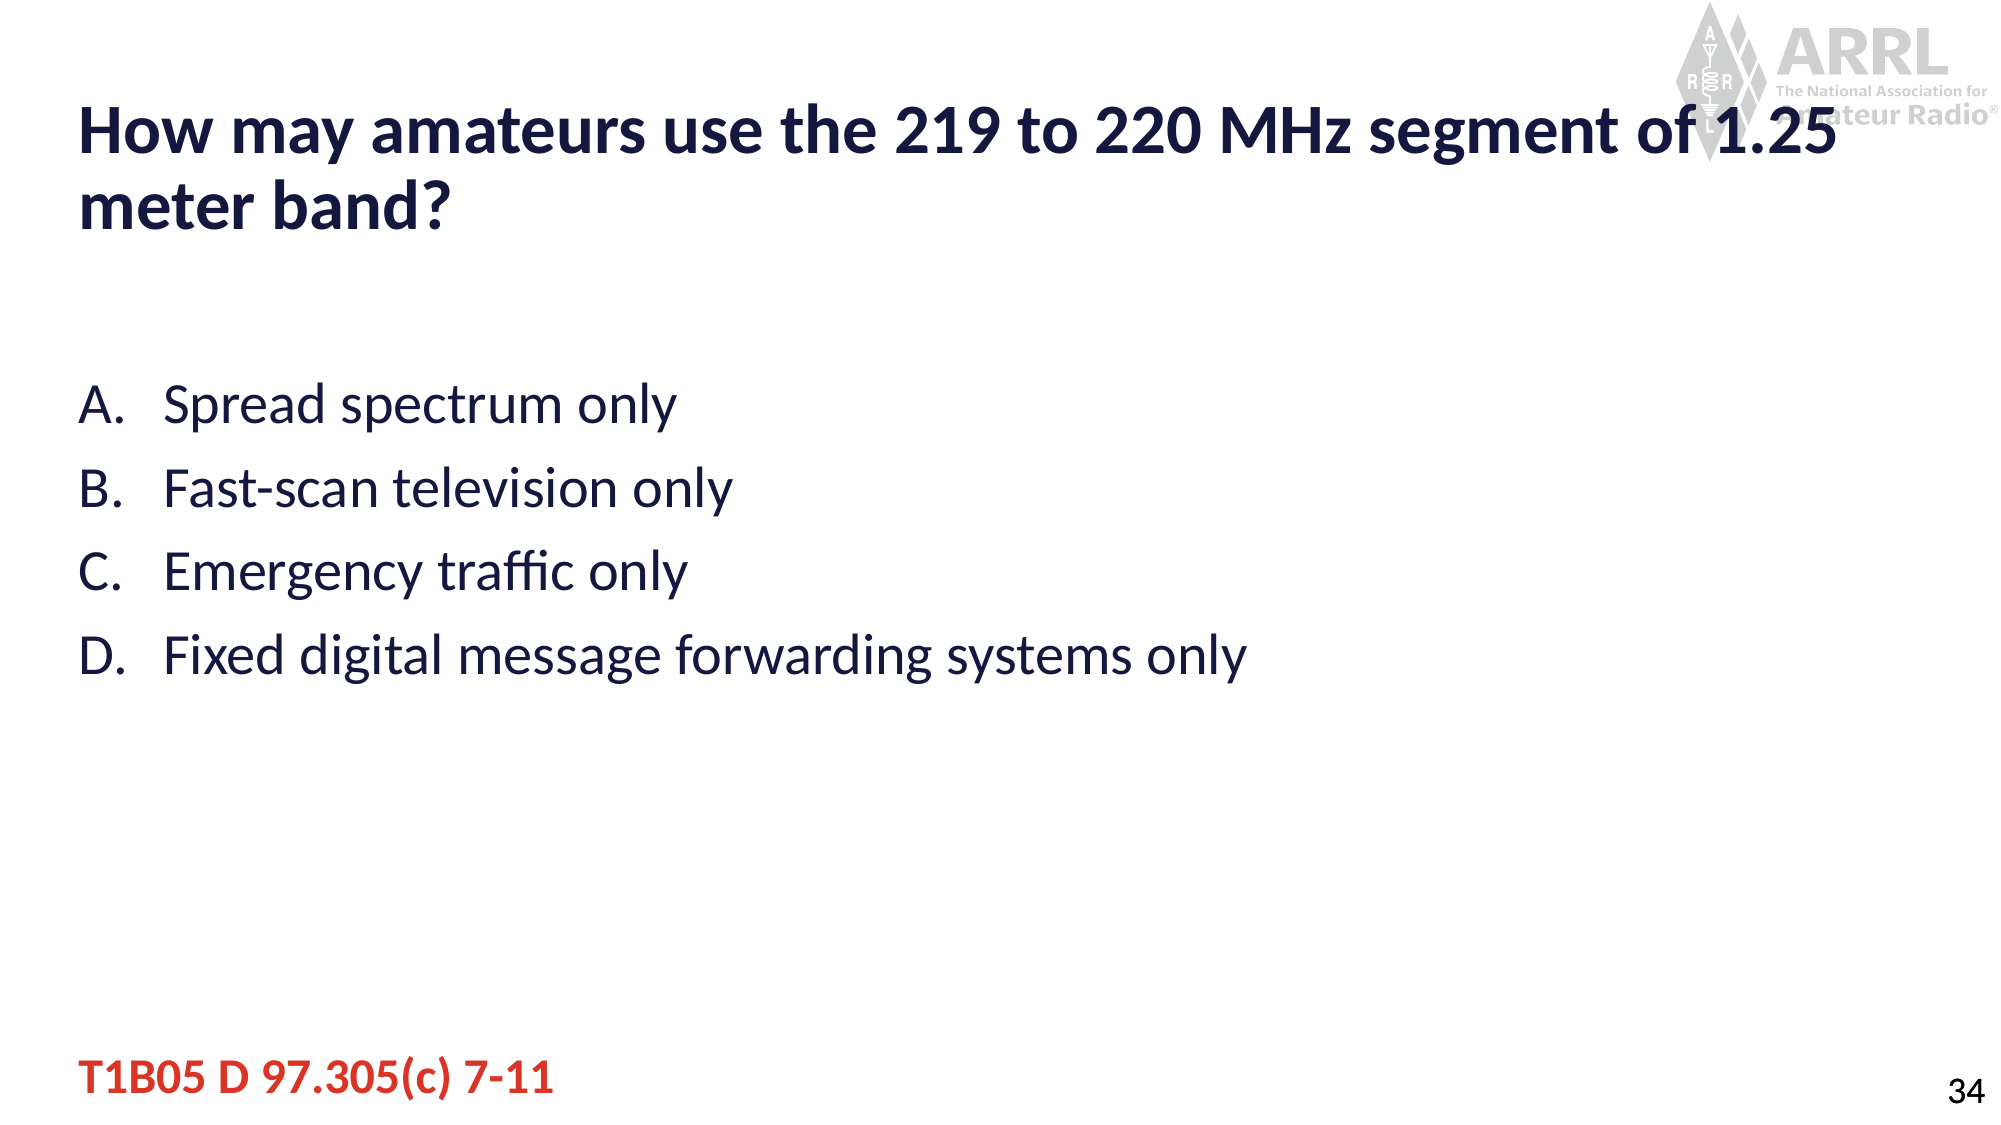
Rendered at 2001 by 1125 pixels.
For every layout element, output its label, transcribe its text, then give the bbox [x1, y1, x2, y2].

title How may amateurs use the 219 to 220 MHz segment of 1.25 meter band? [63, 59, 1863, 278]
list Spread spectrum only Fast-scan television only Emergency traffic only Fixed digital message forwarding systems only [63, 365, 1863, 989]
picture [1674, 0, 2000, 164]
text_box T1B05 D 97.305(c) 7-11 [63, 1036, 921, 1112]
